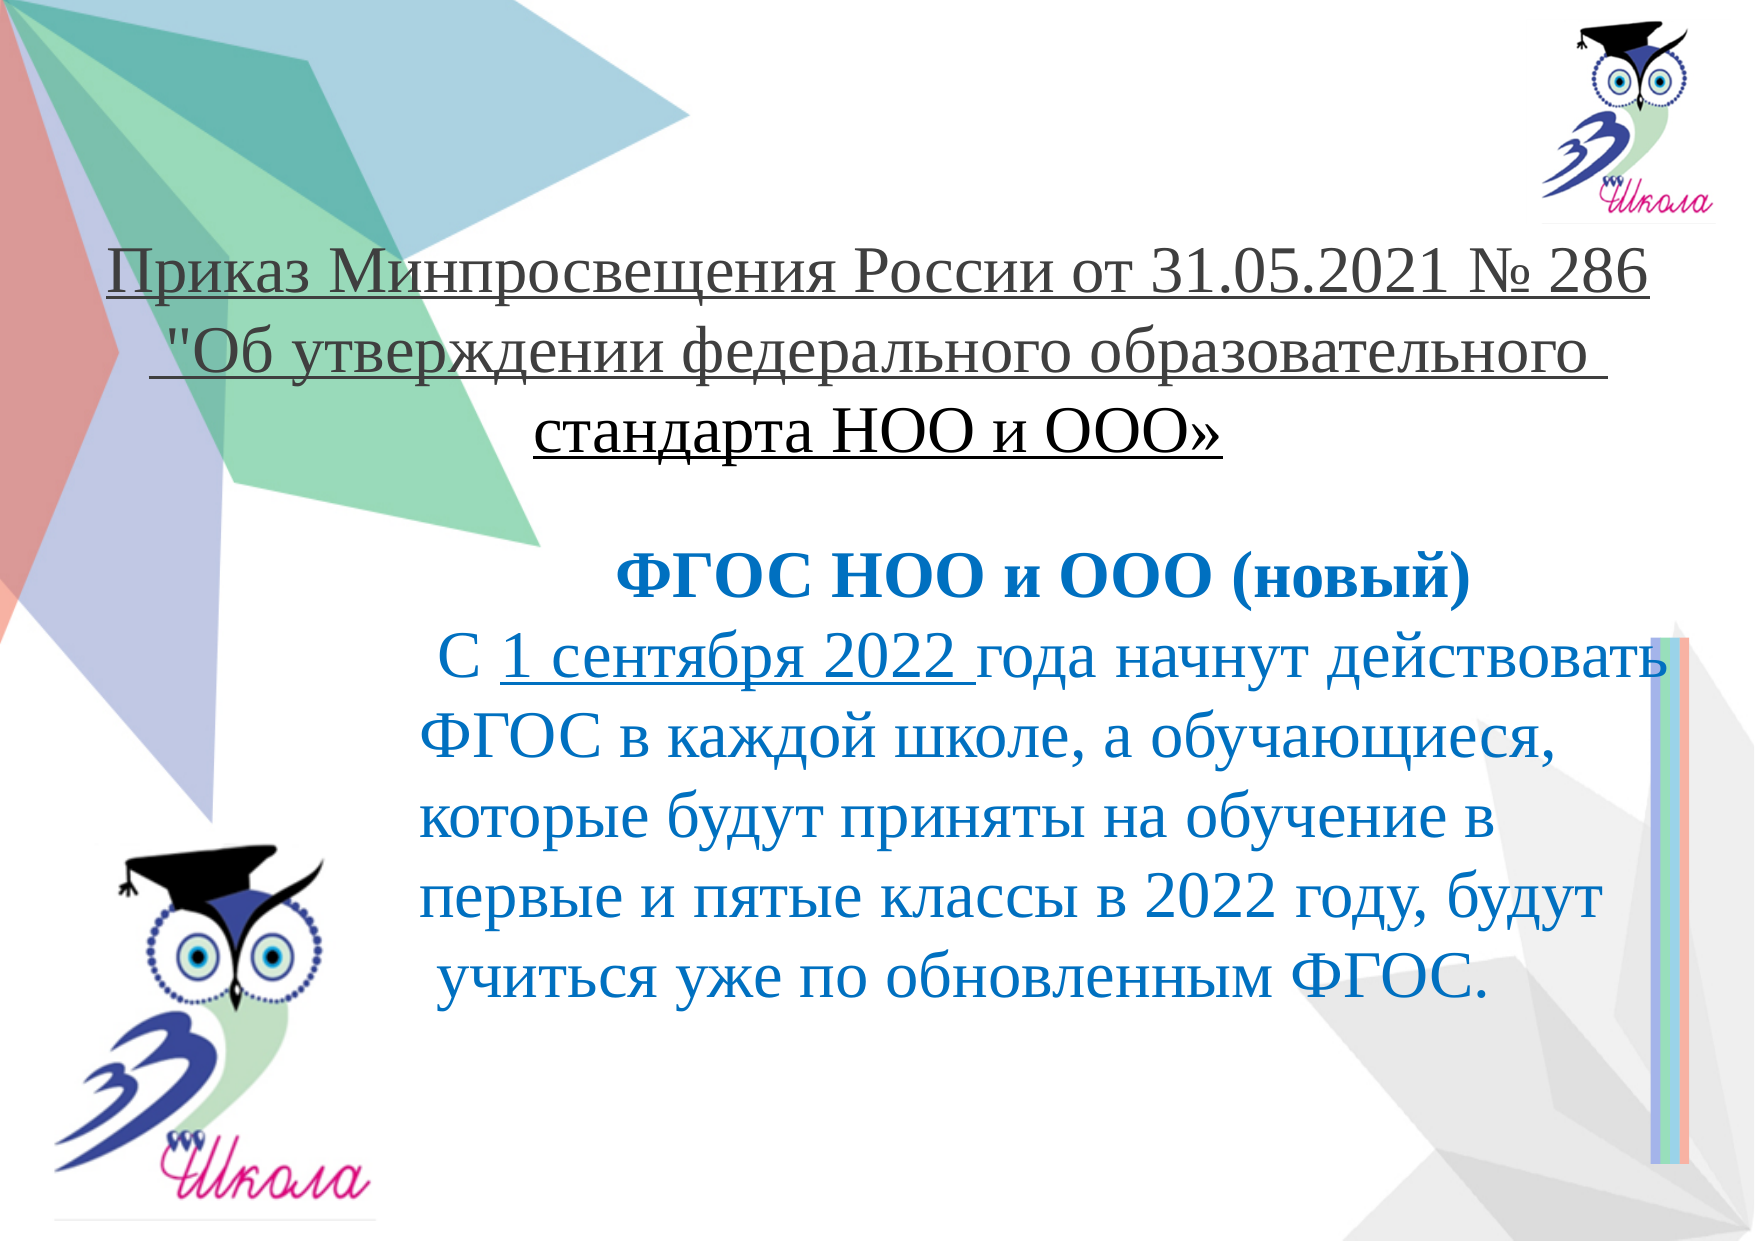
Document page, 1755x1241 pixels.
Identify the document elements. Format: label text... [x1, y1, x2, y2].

picture [0, 0, 1755, 1241]
text_box Приказ Минпросвещения России от 31.05.2021 № 286 "Об утверждении федерального образовательного стандарта НОО и ООО» [76, 218, 1680, 473]
text_box [62, 99, 1521, 209]
text_box ФГОС НОО и ООО (новый) С 1 сентября 2022 года начнут действовать ФГОС в каждой школе, а обучающиеся, которые будут приняты на обучение в первые и пятые классы в 2022 году, будут учиться уже по обновленным ФГОС. [404, 523, 1685, 1099]
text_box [1650, 637, 1690, 1165]
